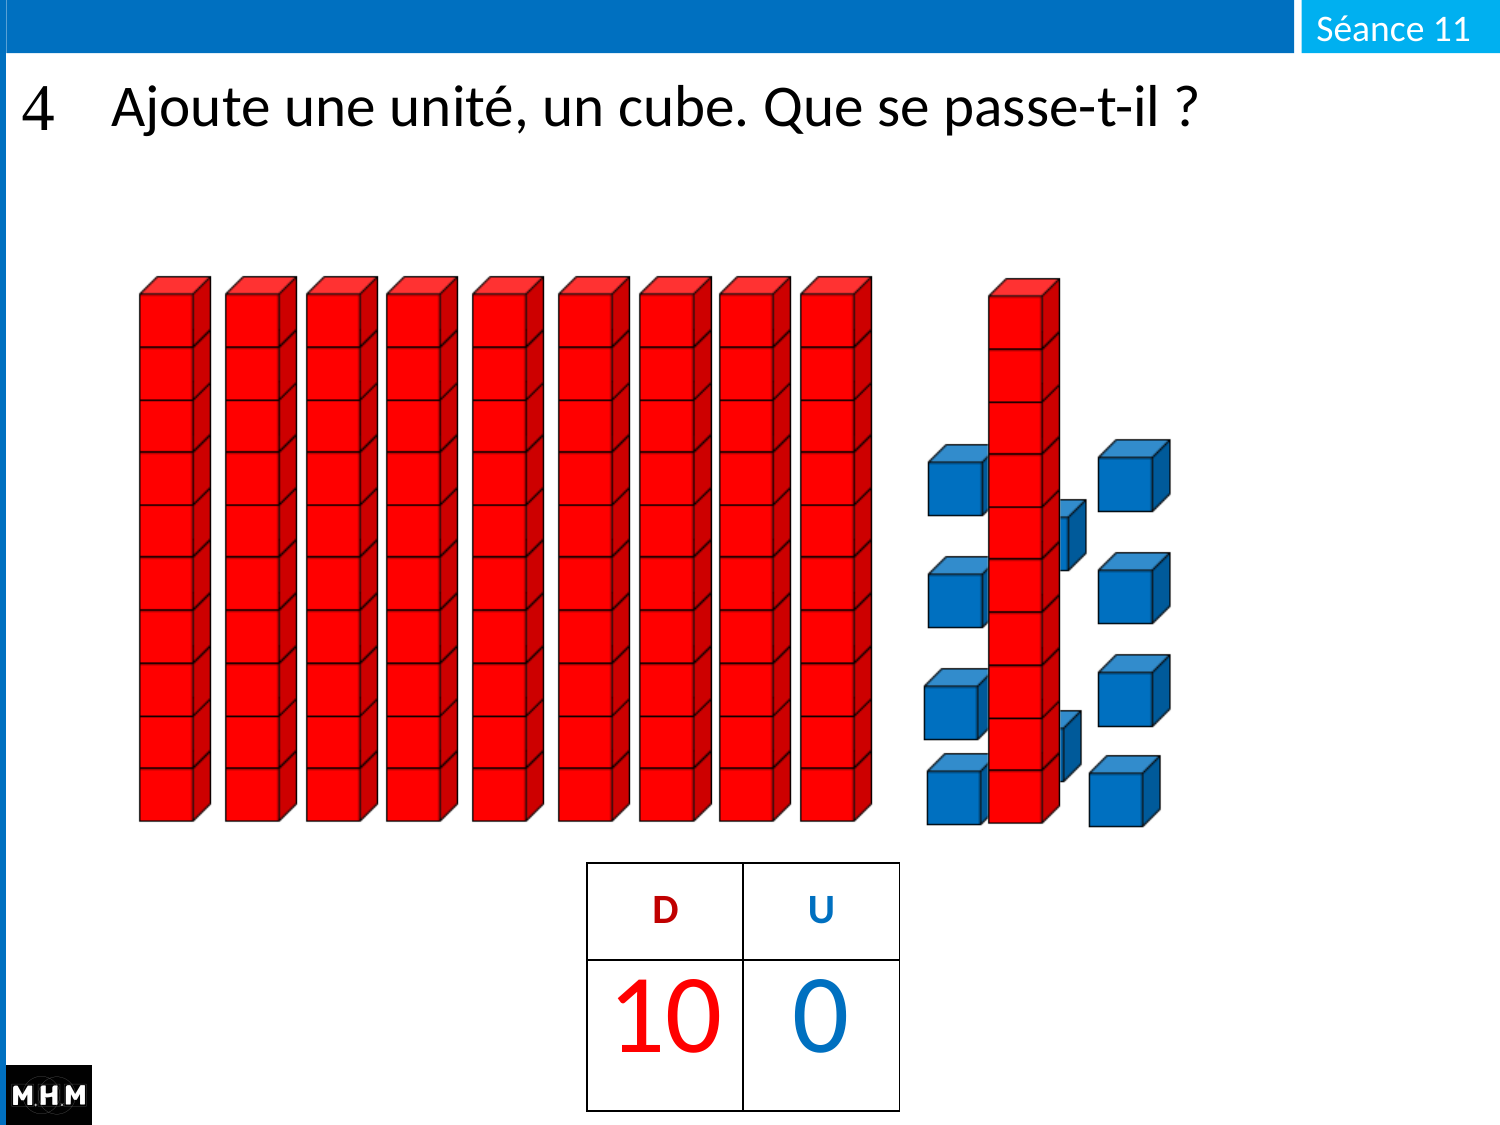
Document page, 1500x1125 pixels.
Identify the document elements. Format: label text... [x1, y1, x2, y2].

title Ajoute une unité, un cube. Que se passe-t-il ? [96, 60, 1391, 162]
table_cell 0 [744, 961, 899, 1110]
picture [136, 273, 218, 827]
picture [6, 1065, 92, 1125]
table_cell 10 [588, 961, 742, 1110]
table_header D [588, 864, 742, 959]
picture [469, 273, 551, 827]
picture [1093, 436, 1176, 516]
picture [1093, 549, 1176, 628]
table_header U [744, 864, 899, 959]
picture [1093, 651, 1176, 731]
picture [555, 273, 879, 827]
picture [918, 275, 1166, 831]
picture [222, 273, 465, 827]
